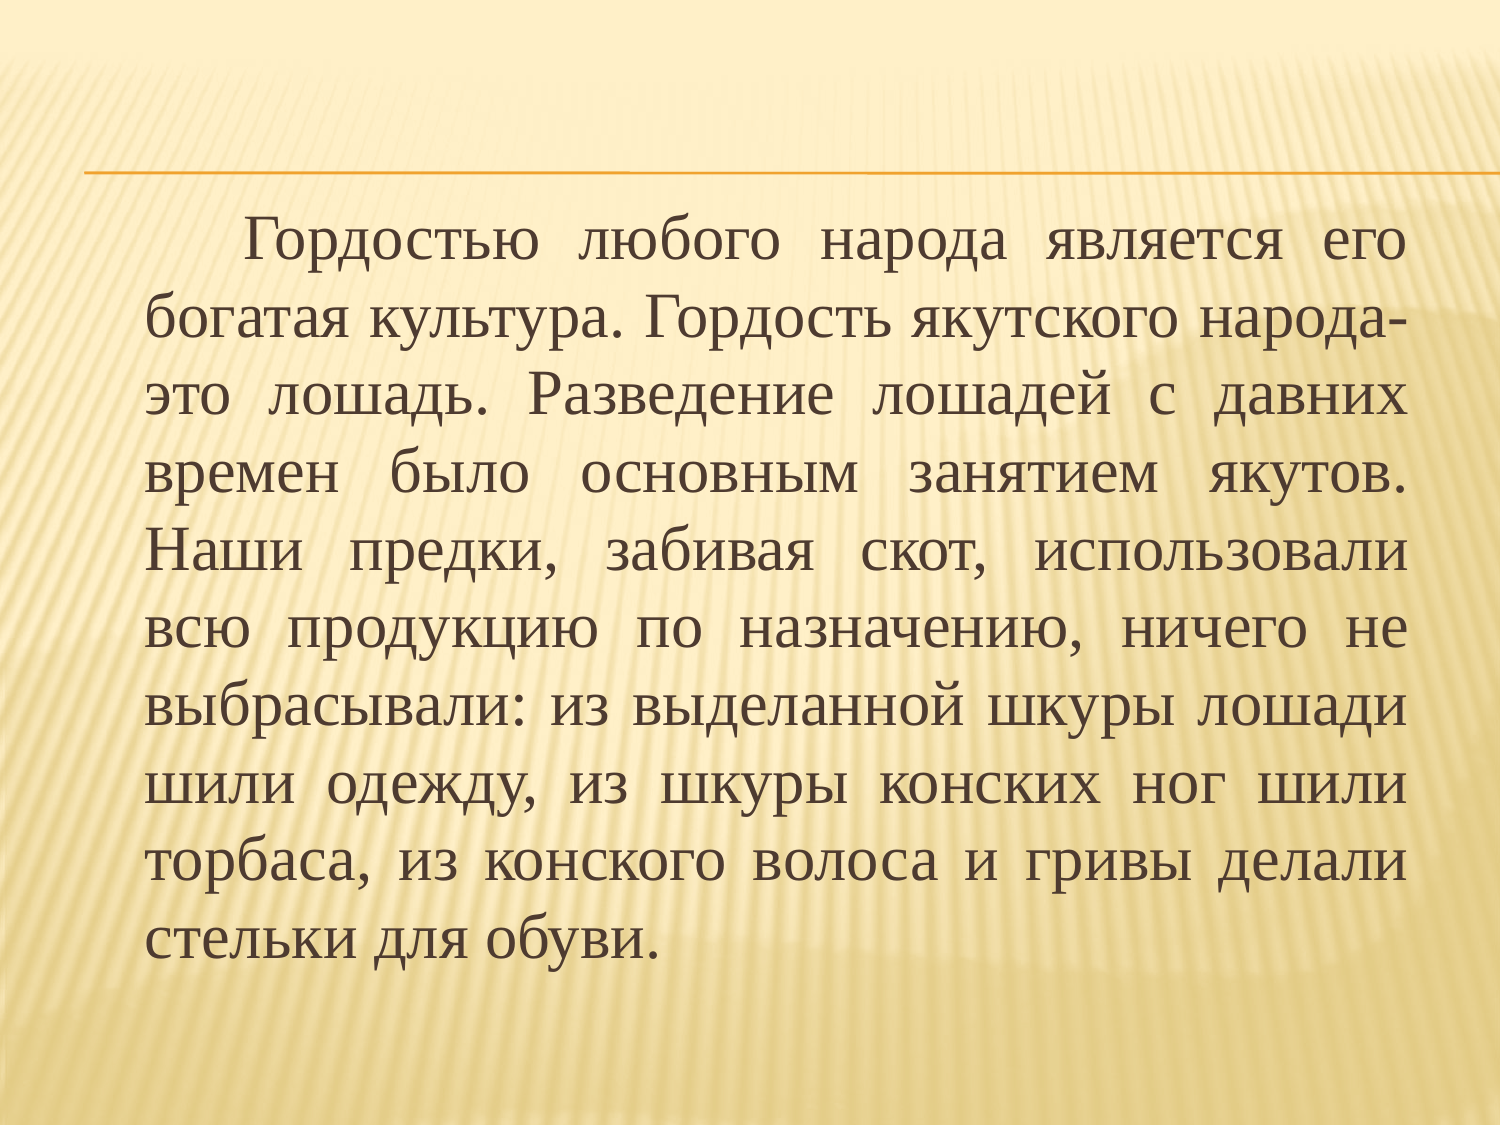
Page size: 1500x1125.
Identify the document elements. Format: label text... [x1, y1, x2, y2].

list Гордостью любого народа является его богатая культура. Гордость якутского народа- это лошадь. Разведение лошадей с давних времен было основным занятием якутов. Наши предки, забивая скот, использовали всю продукцию по назначению, ничего не выбрасывали: из выделанной шкуры лошади шили одежду, из шкуры конских ног шили торбаса, из конского волоса и гривы делали стельки для обуви. [75, 187, 1425, 1005]
